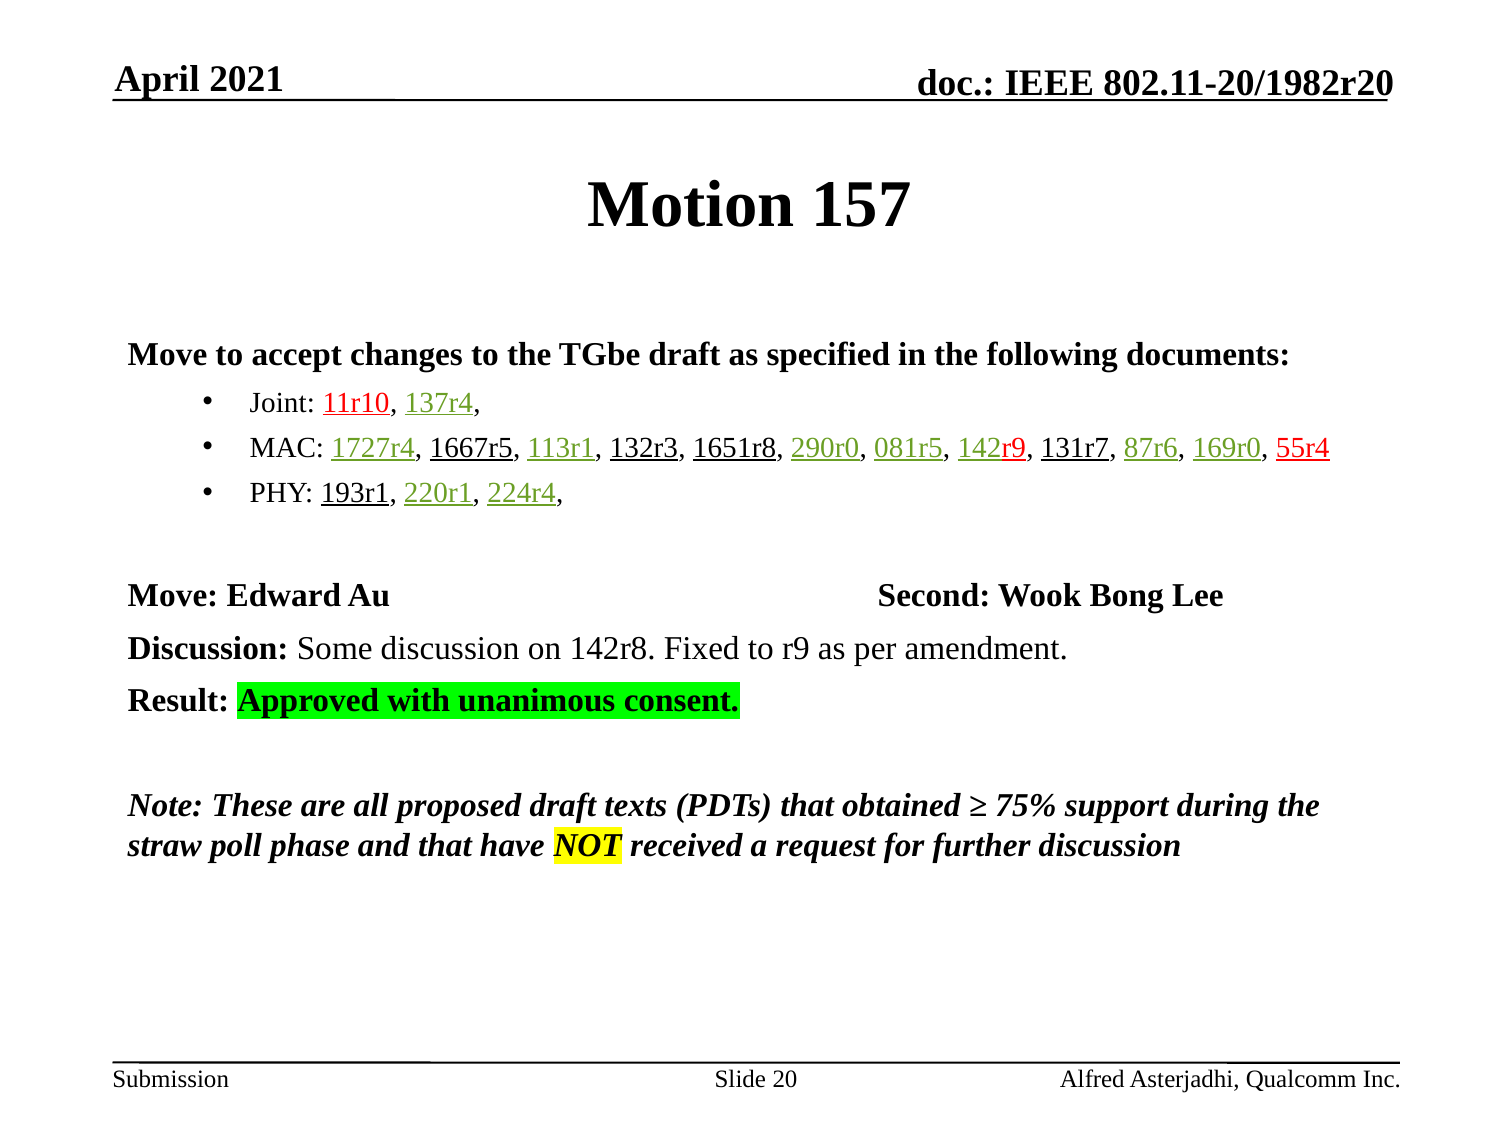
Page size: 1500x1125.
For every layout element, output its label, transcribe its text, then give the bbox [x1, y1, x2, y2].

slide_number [114, 54, 423, 100]
list Move to accept changes to the TGbe draft as specified in the following documents: Joint: 11r10, 137r4, MAC: 1727r4, 1667r5, 113r1, 132r3, 1651r8, 290r0, 081r5, 142r9, 131r7, 87r6, 169r0, 55r4 PHY: 193r1, 220r1, 224r4, Move: Edward Au Second: Wook Bong Lee Discussion: Some discussion on 142r8. Fixed to r9 as per amendment. Result: Approved with unanimous consent. Note: These are all proposed draft texts (PDTs) that obtained ≥ 75% support during the straw poll phase and that have NOT received a request for further discussion [112, 324, 1388, 1000]
footer Alfred Asterjadhi, Qualcomm Inc. [878, 1061, 1402, 1093]
slide_number Slide 20 [712, 1061, 800, 1123]
title Motion 157 [112, 112, 1388, 288]
